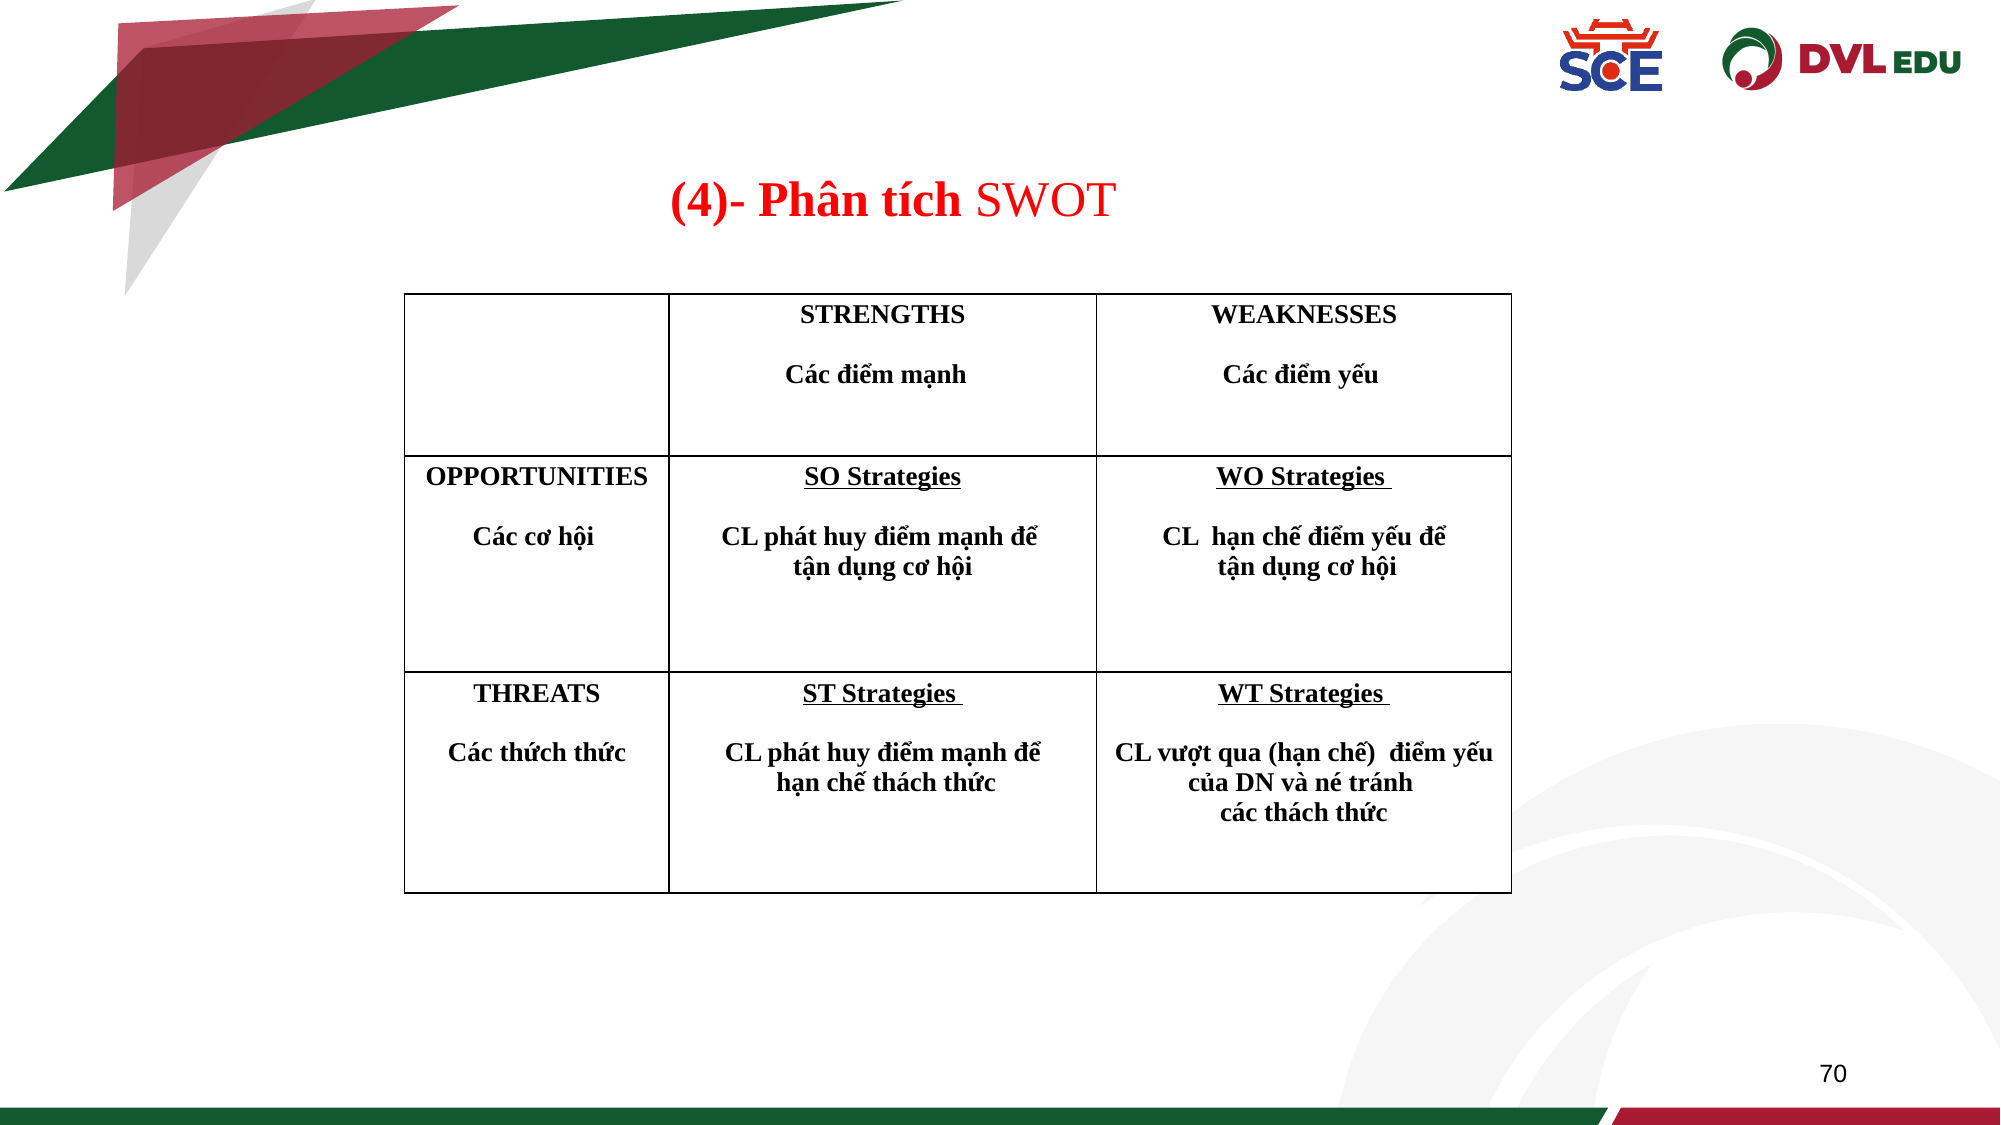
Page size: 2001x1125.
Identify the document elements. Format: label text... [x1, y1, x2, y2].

picture [1559, 19, 1667, 91]
picture [1722, 27, 1961, 91]
table_cell SO Strategies CL phát huy điểm mạnh để tận dụng cơ hội [670, 457, 1096, 671]
table_cell OPPORTUNITIES Các cơ hội [405, 457, 668, 671]
table_cell ST Strategies CL phát huy điểm mạnh để hạn chế thách thức [670, 673, 1096, 892]
table_header [405, 295, 668, 455]
text_box 70 [1412, 1042, 1863, 1103]
text_box (4)- Phân tích SWOT [588, 162, 1769, 294]
table_cell WO Strategies CL hạn chế điểm yếu để tận dụng cơ hội [1097, 457, 1511, 671]
table_header STRENGTHS Các điểm mạnh [670, 295, 1096, 455]
table_cell THREATS Các thứch thức [405, 673, 668, 892]
table_cell WT Strategies CL vượt qua (hạn chế) điểm yếu của DN và né tránh các thách thức [1097, 673, 1511, 892]
table_header WEAKNESSES Các điểm yếu [1097, 295, 1511, 455]
